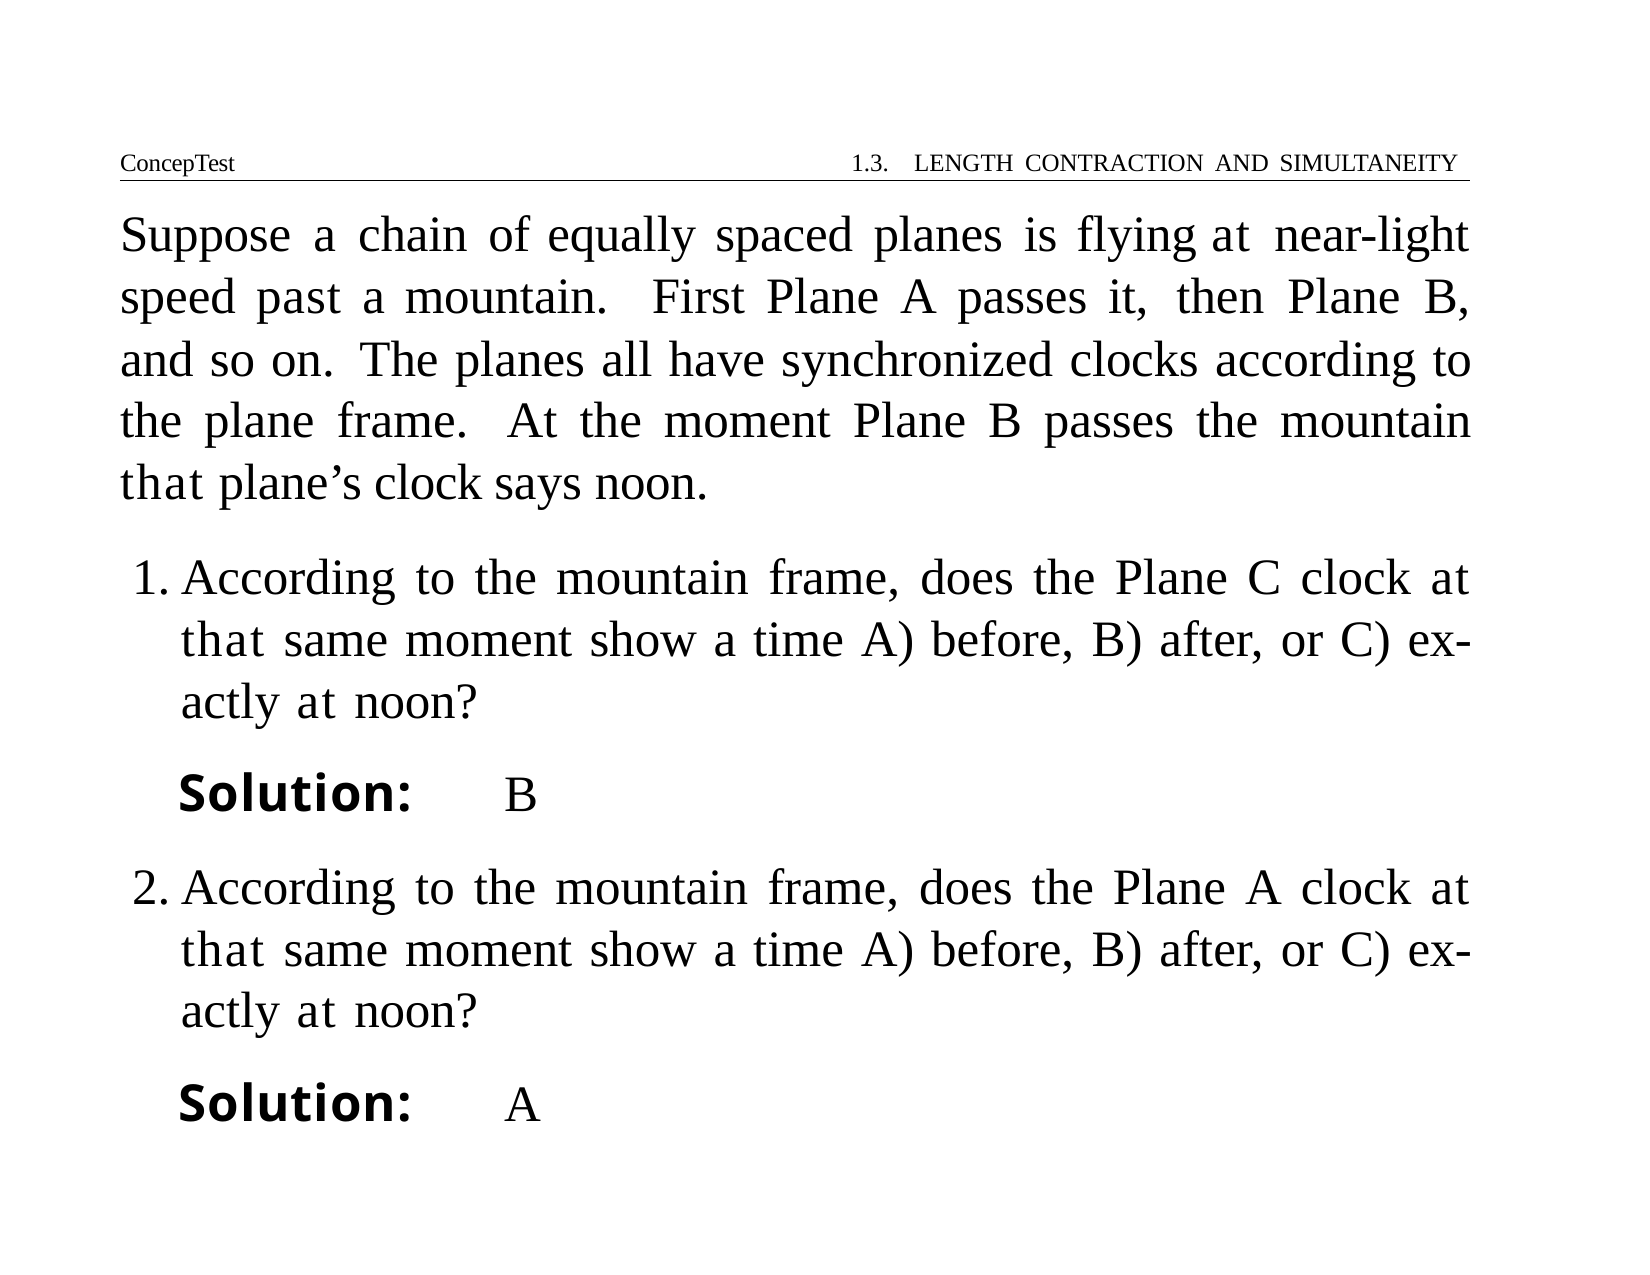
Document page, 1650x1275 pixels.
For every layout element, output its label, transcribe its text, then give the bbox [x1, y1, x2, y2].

text_box ConcepTest 1.3. LENGTH CONTRACTION AND SIMULTANEITY [117, 144, 1473, 176]
text_box and so on. The planes all have synchronized clocks according to the plane frame. At the moment Plane B passes the mountain that plane’s clock says noon. According to the mountain frame, does the Plane C clock at that same moment show a time A) before, B) after, or C) ex- actly at noon? Solution: B According to the mountain frame, does the Plane A clock at that same moment show a time A) before, B) after, or C) ex- actly at noon? Solution: A [117, 322, 1473, 1132]
title Suppose a chain of equally spaced planes is flying at near-light speed past a mountain. First Plane A passes it, then Plane B, [117, 198, 1473, 322]
